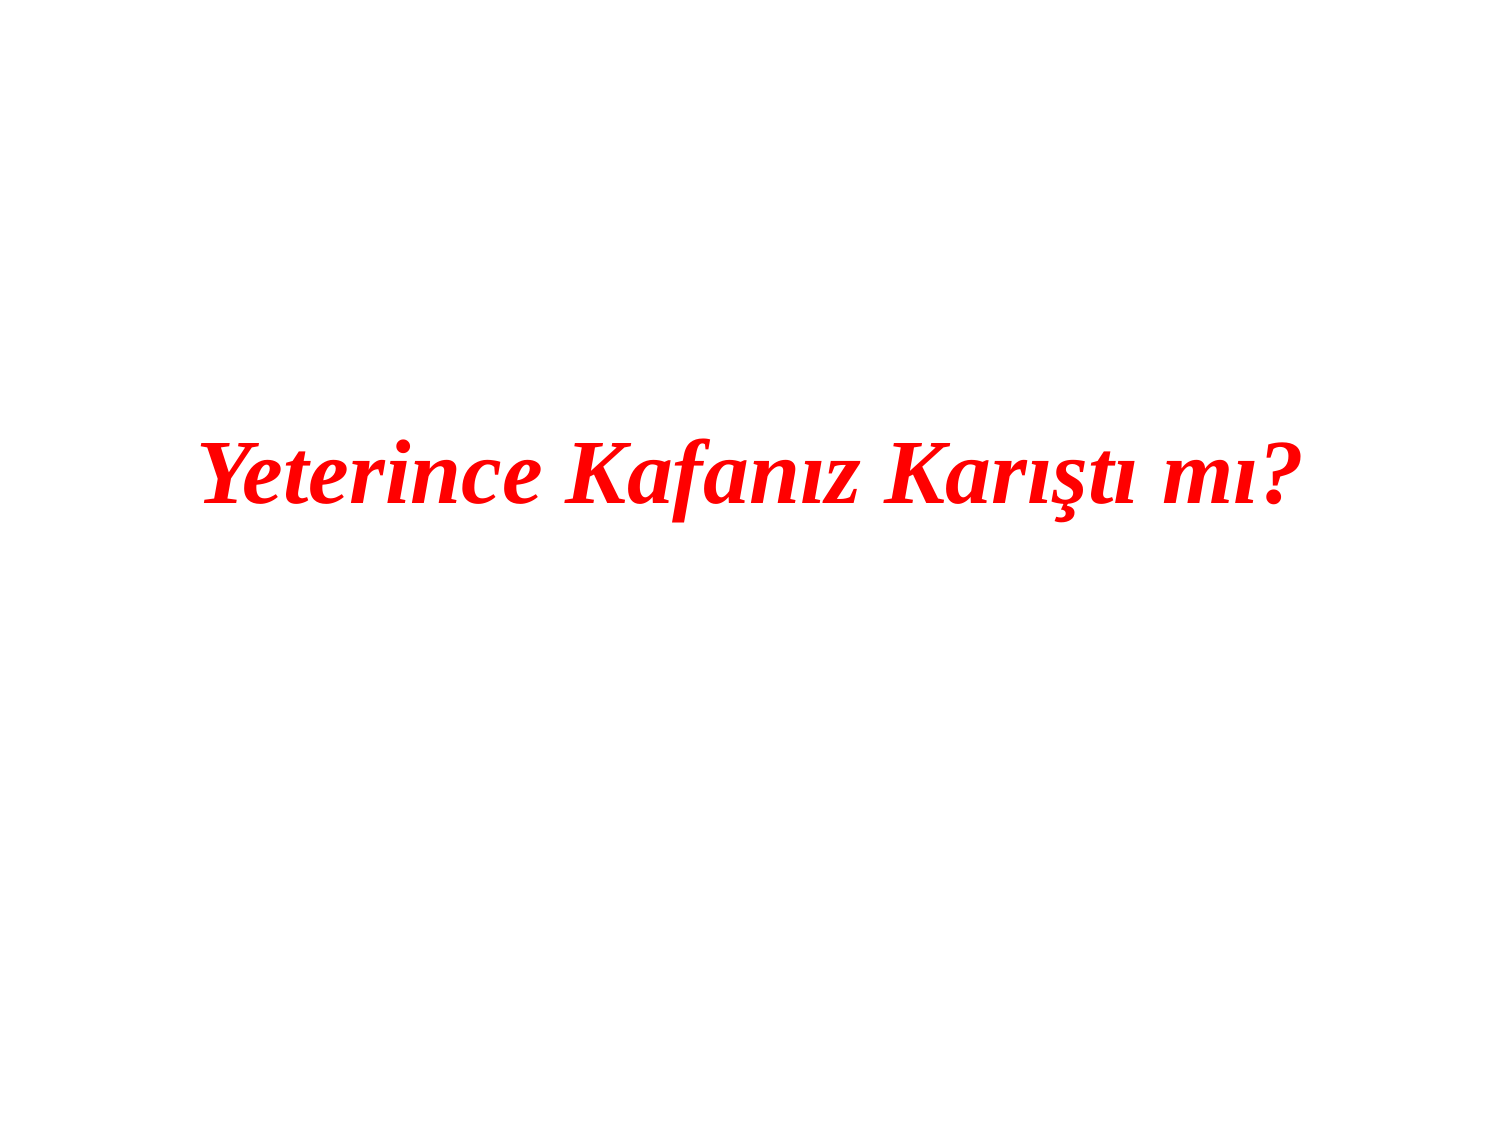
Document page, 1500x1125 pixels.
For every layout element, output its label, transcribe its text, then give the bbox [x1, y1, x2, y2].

title Yeterince Kafanız Karıştı mı? [76, 373, 1427, 561]
